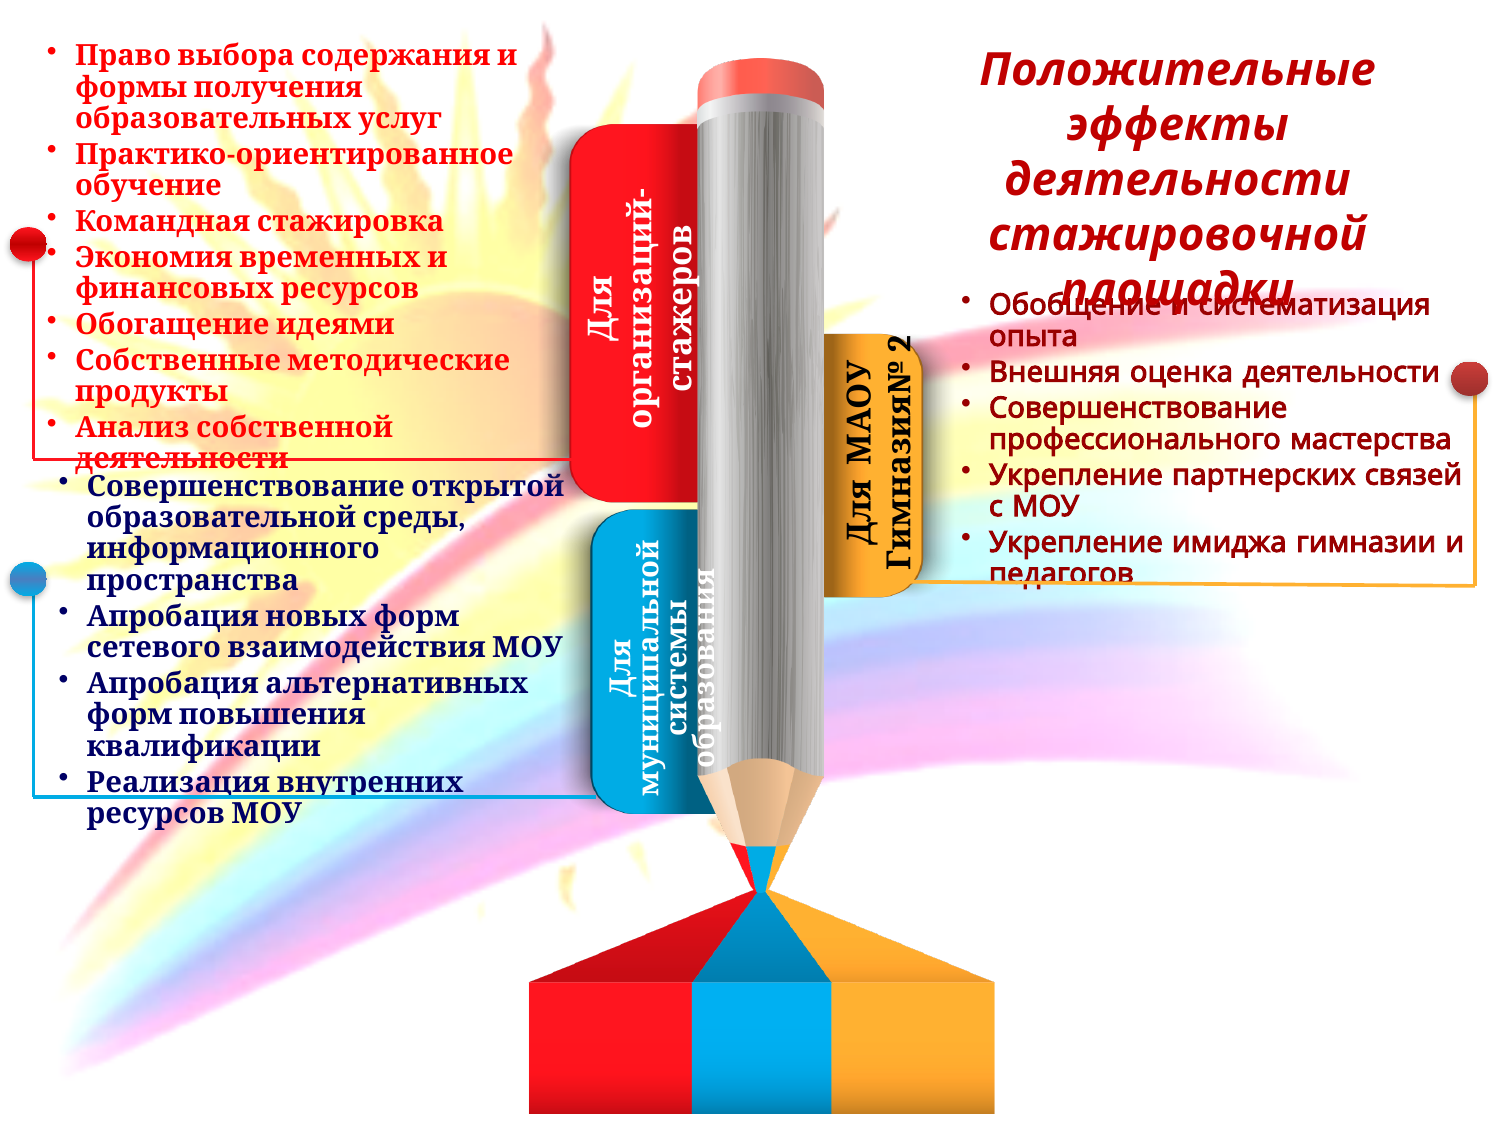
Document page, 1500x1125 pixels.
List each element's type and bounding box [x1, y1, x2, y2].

picture [0, 0, 1500, 1114]
text_box [9, 58, 1489, 1114]
